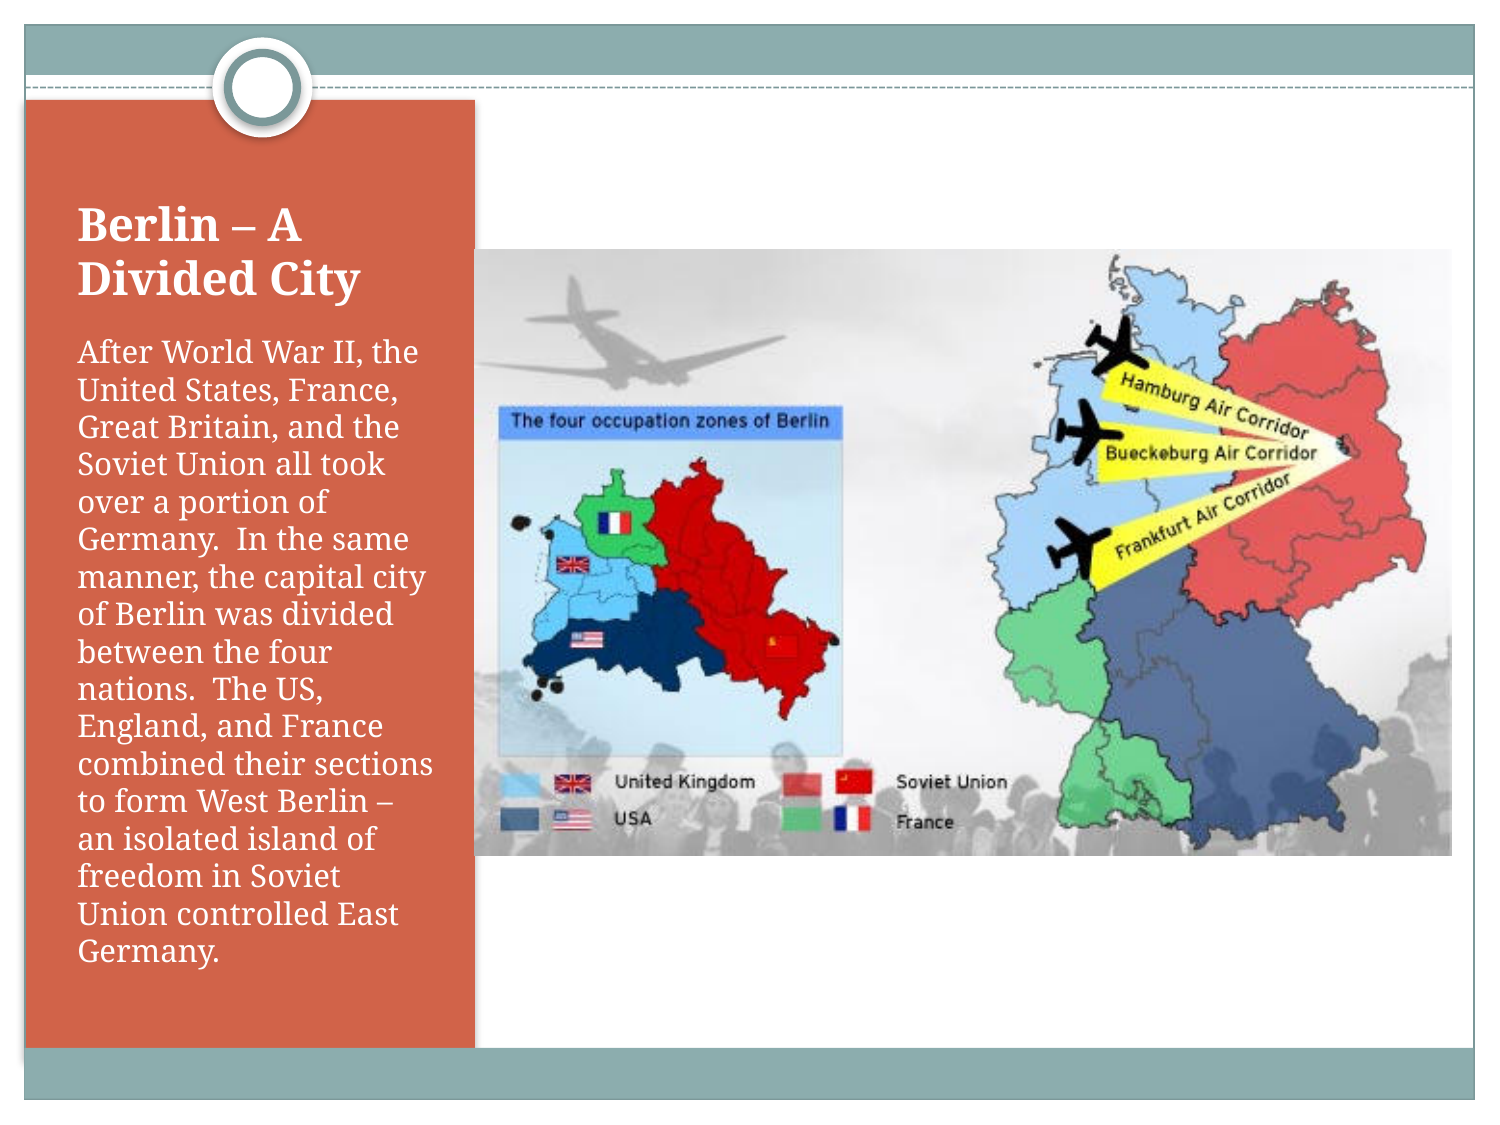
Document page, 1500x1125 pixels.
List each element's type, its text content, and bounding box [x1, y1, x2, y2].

list After World War II, the United States, France, Great Britain, and the Soviet Union all took over a portion of Germany. In the same manner, the capital city of Berlin was divided between the four nations. The US, England, and France combined their sections to form West Berlin – an isolated island of freedom in Soviet Union controlled East Germany. [62, 324, 450, 1005]
title Berlin – A Divided City [62, 149, 450, 313]
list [474, 249, 1452, 856]
